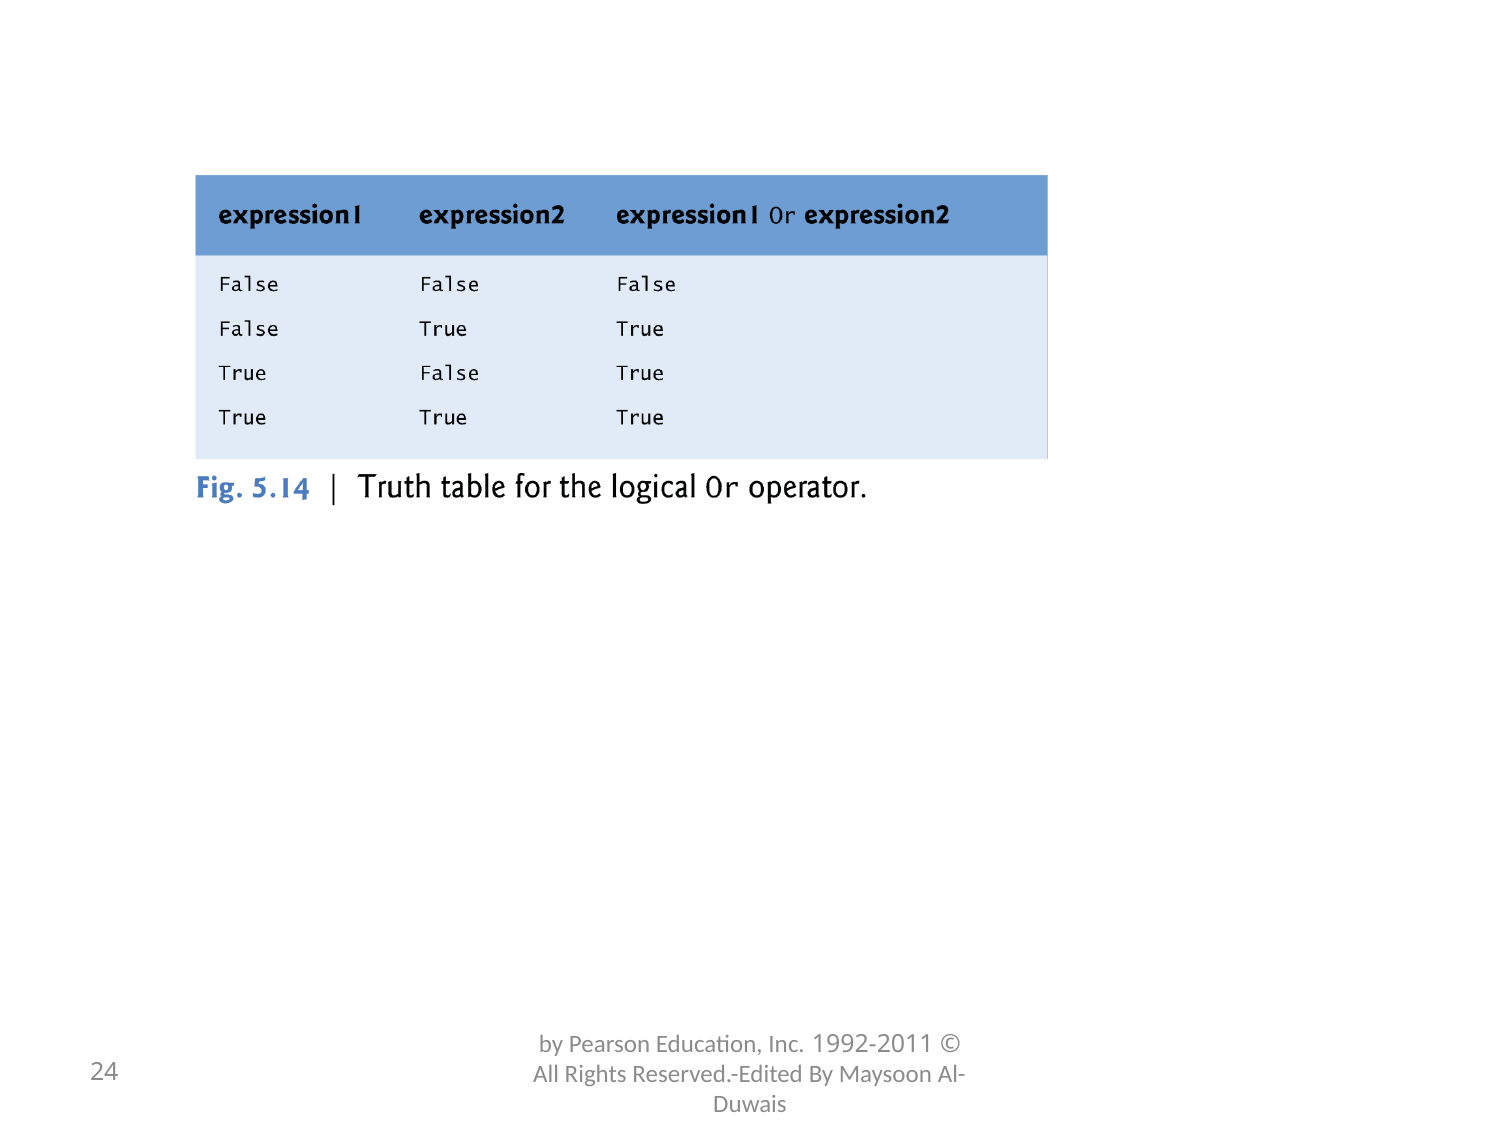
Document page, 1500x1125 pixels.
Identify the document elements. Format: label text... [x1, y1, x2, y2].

picture [0, 106, 1500, 1018]
slide_number 24 [75, 1042, 425, 1103]
footer © 1992-2011 by Pearson Education, Inc. All Rights Reserved.-Edited By Maysoon Al-Duwais [512, 1042, 988, 1103]
